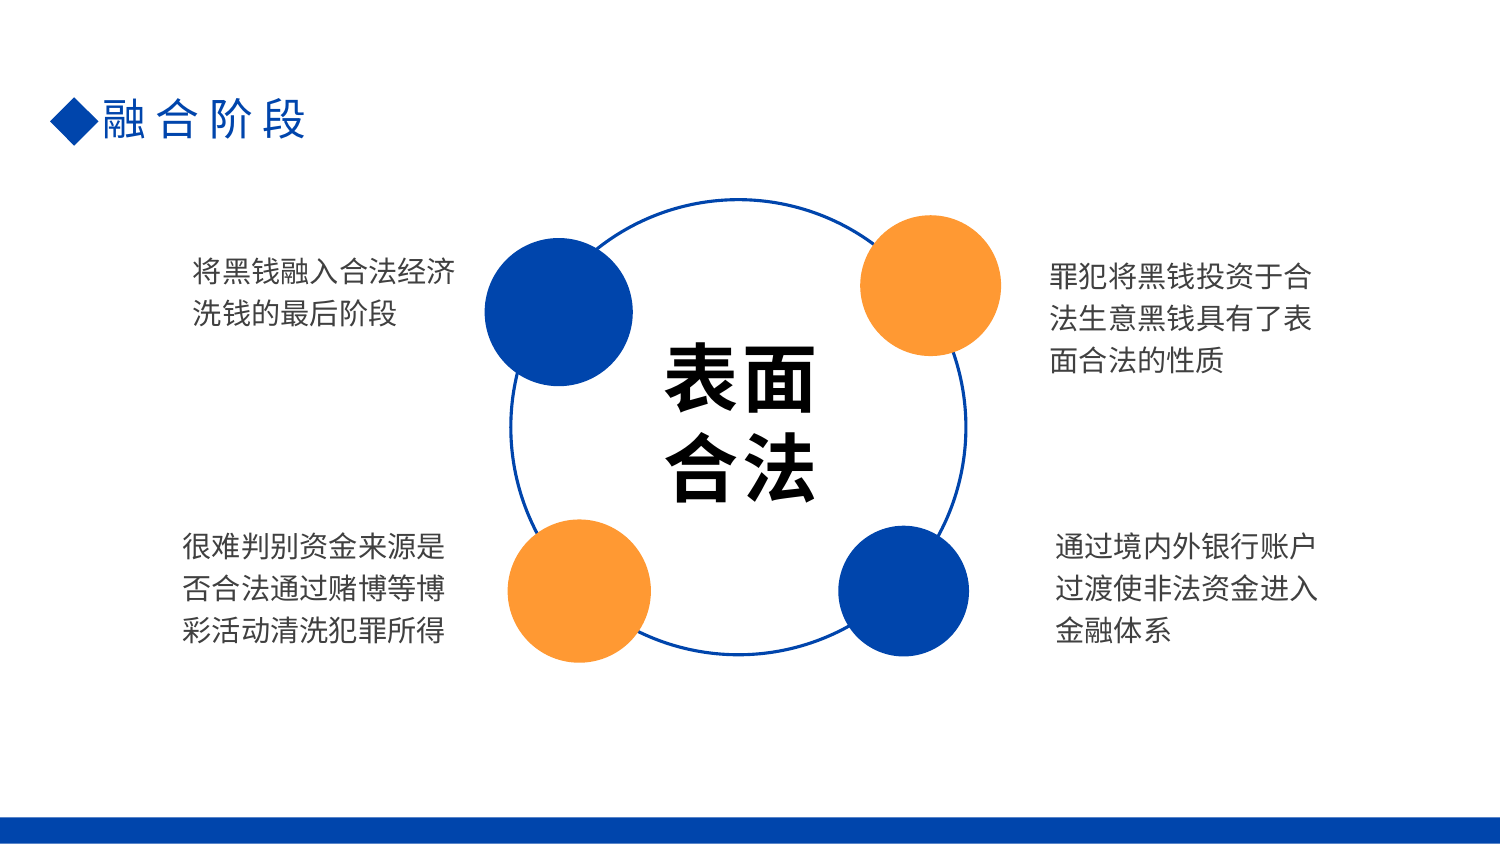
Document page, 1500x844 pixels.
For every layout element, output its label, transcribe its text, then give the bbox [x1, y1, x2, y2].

text_box 通过境内外银行账户过渡使非法资金进入金融体系 [1040, 514, 1338, 652]
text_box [459, 168, 1005, 697]
text_box 将黑钱融入合法经济洗钱的最后阶段 [178, 238, 459, 333]
text_box 融 合 阶 段 [87, 84, 463, 152]
text_box 很难判别资金来源是否合法通过赌博等博彩活动清洗犯罪所得 [167, 514, 459, 652]
text_box 罪犯将黑钱投资于合法生意黑钱具有了表面合法的性质 [1035, 244, 1332, 382]
